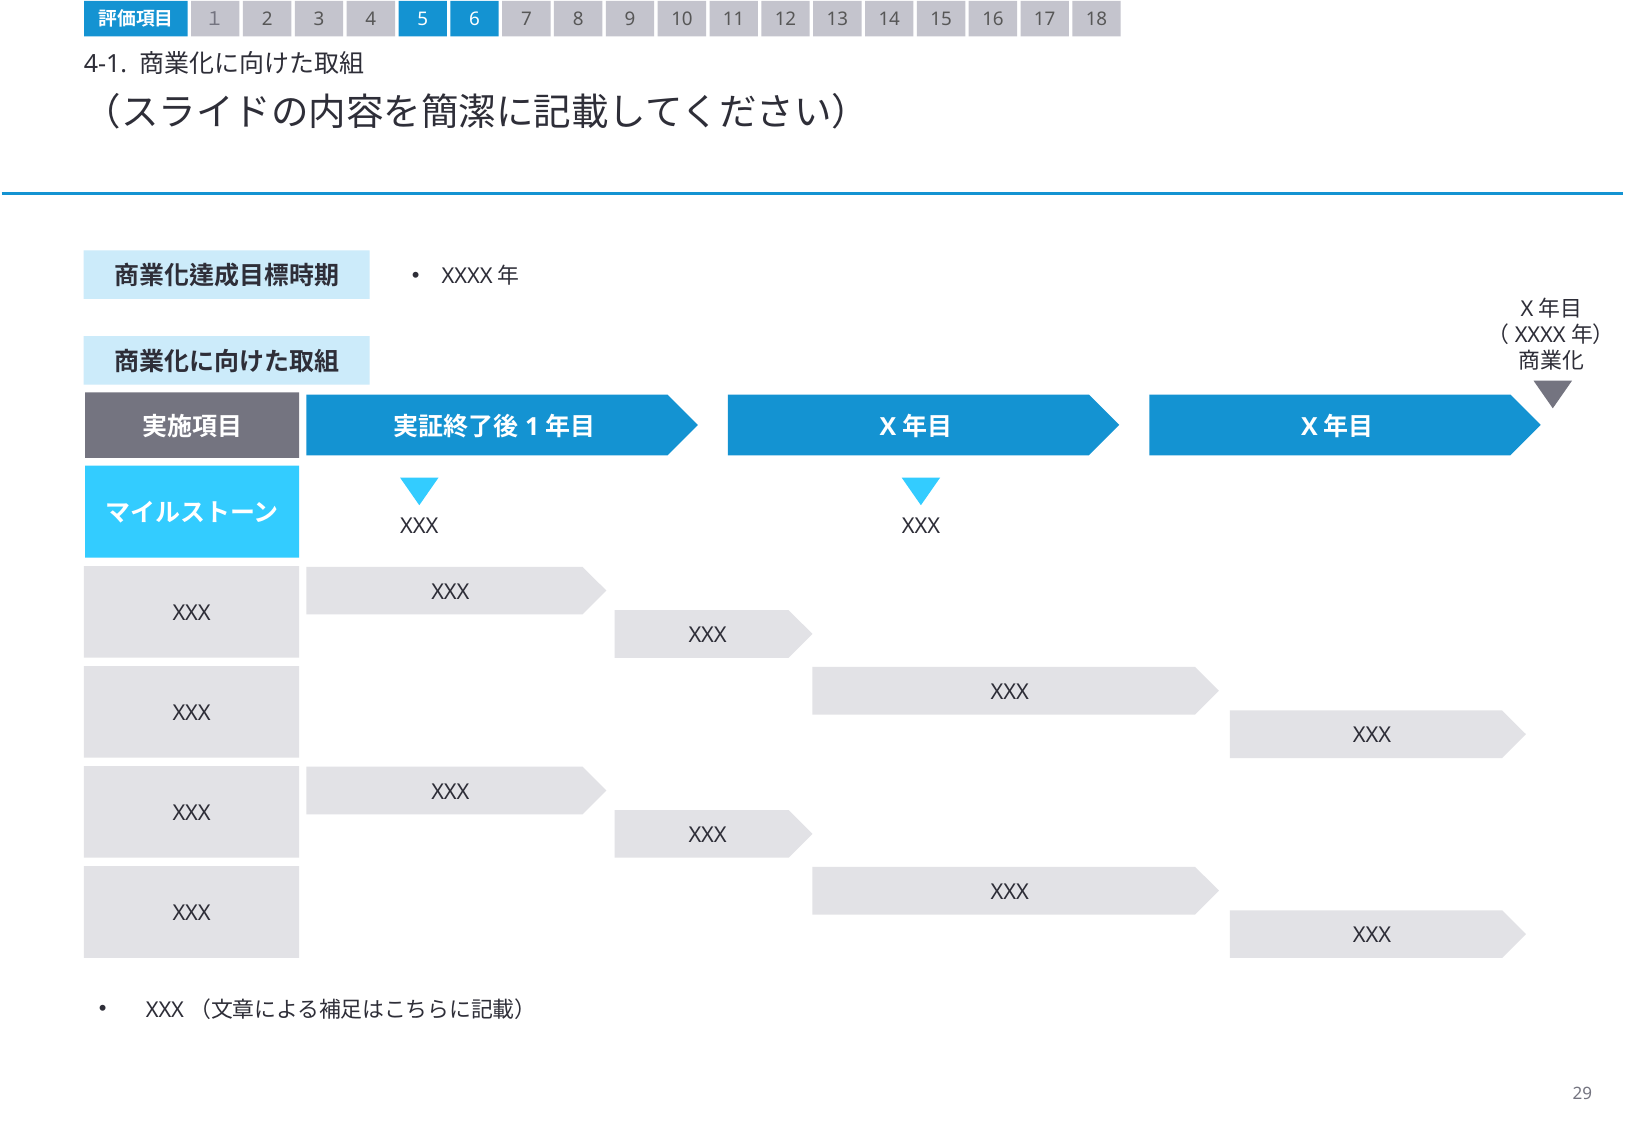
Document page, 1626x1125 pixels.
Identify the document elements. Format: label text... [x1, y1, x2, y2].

text_box 商業化に向けた取組 [83, 335, 370, 385]
text_box 商業化達成目標時期 [83, 250, 370, 300]
text_box XXX [811, 865, 1220, 916]
text_box XXX [811, 666, 1220, 716]
text_box XXX [1228, 909, 1527, 959]
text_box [858, 477, 984, 540]
list （スライドの内容を簡潔に記載してください） [84, 83, 1543, 183]
text_box XXX [1228, 709, 1527, 759]
text_box 実証終了後1年目 [305, 393, 699, 457]
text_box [83, 0, 1122, 37]
text_box X年目 [726, 393, 1120, 457]
text_box XXX [305, 765, 607, 816]
text_box XXX（文章による補足はこちらに記載） [83, 987, 1543, 1050]
text_box マイルストーン [84, 465, 300, 559]
text_box XXX [613, 609, 814, 659]
text_box XXX [83, 765, 300, 859]
text_box X年目 [1148, 393, 1542, 457]
text_box XXX [83, 665, 300, 759]
text_box XXX [305, 565, 607, 616]
text_box XXX [83, 865, 300, 959]
text_box X年目 （XXXX年） 商業化 [1439, 309, 1625, 359]
text_box [1532, 379, 1573, 410]
text_box 実施項目 [84, 392, 300, 459]
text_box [357, 477, 482, 540]
list 4-1. 商業化に向けた取組 [84, 40, 1543, 82]
text_box XXX [83, 565, 300, 659]
text_box XXX [613, 809, 814, 859]
text_box XXXX年 [399, 250, 1542, 300]
